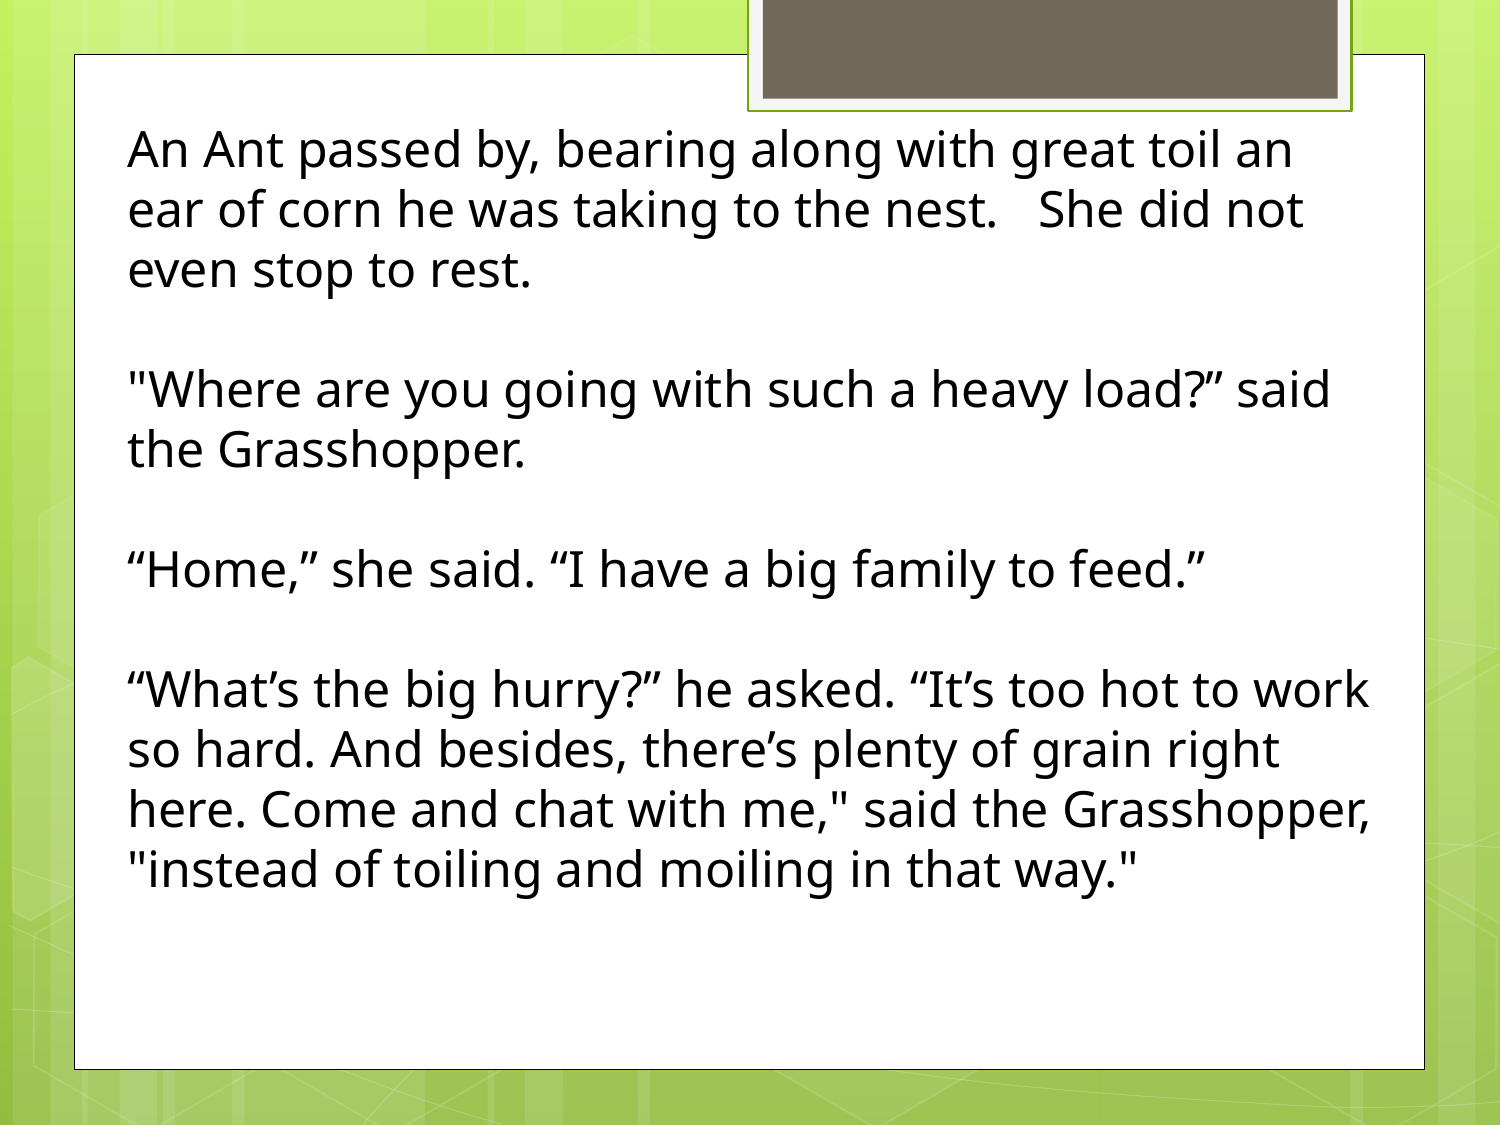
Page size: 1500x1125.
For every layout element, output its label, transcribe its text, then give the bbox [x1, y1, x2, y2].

text_box An Ant passed by, bearing along with great toil an ear of corn he was taking to the nest. She did not even stop to rest. "Where are you going with such a heavy load?” said the Grasshopper. “Home,” she said. “I have a big family to feed.” “What’s the big hurry?” he asked. “It’s too hot to work so hard. And besides, there’s plenty of grain right here. Come and chat with me," said the Grasshopper, "instead of toiling and moiling in that way." [112, 110, 1388, 965]
